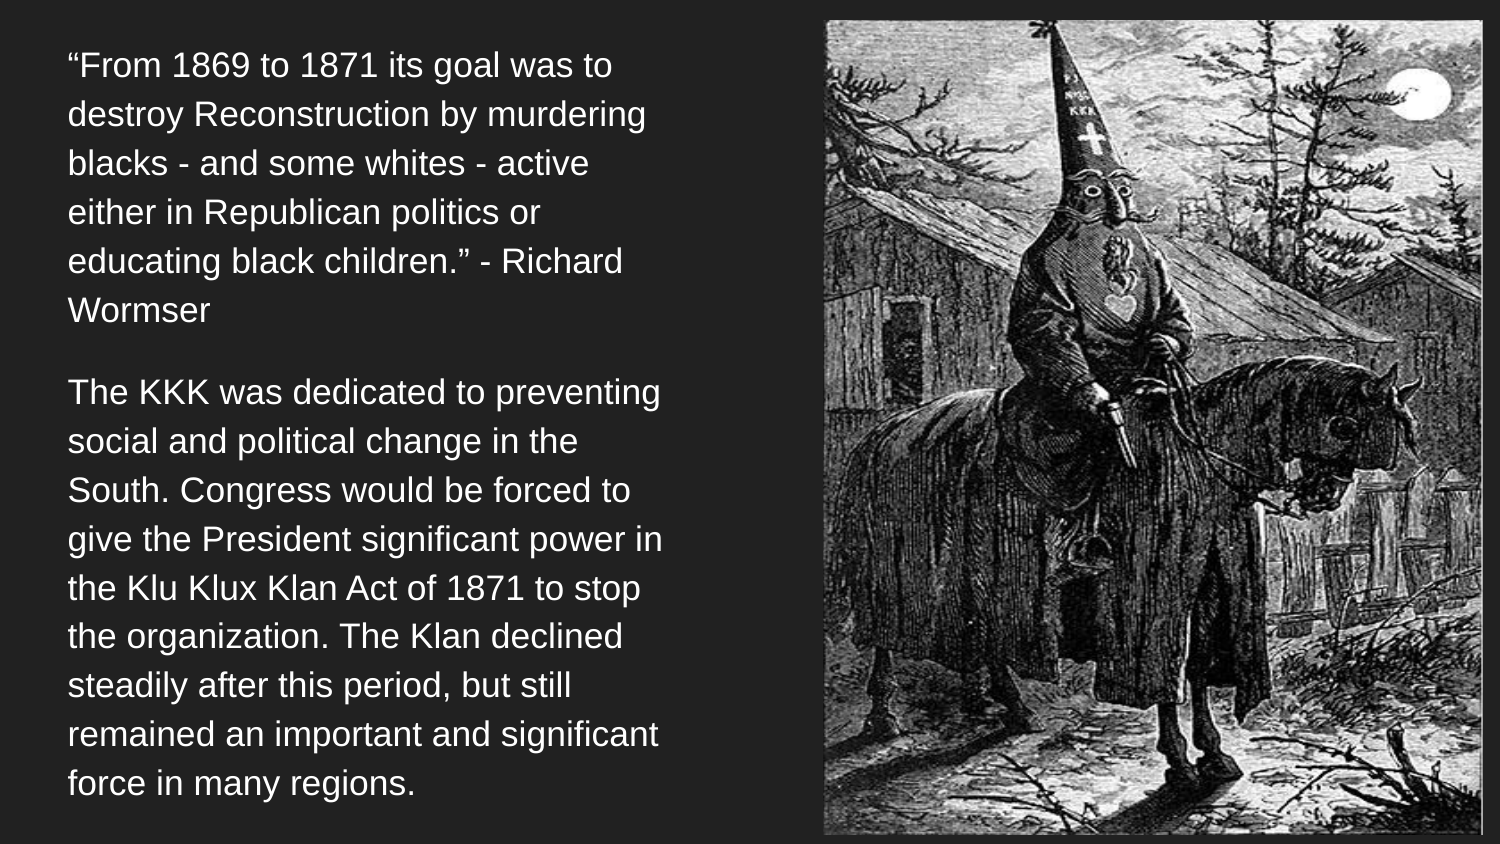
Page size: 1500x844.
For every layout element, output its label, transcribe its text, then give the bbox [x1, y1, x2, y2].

picture [823, 20, 1483, 835]
list “From 1869 to 1871 its goal was to destroy Reconstruction by murdering blacks - and some whites - active either in Republican politics or educating black children.” - Richard Wormser The KKK was dedicated to preventing social and political change in the South. Congress would be forced to give the President significant power in the Klu Klux Klan Act of 1871 to stop the organization. The Klan declined steadily after this period, but still remained an important and significant force in many regions. [52, 20, 697, 582]
